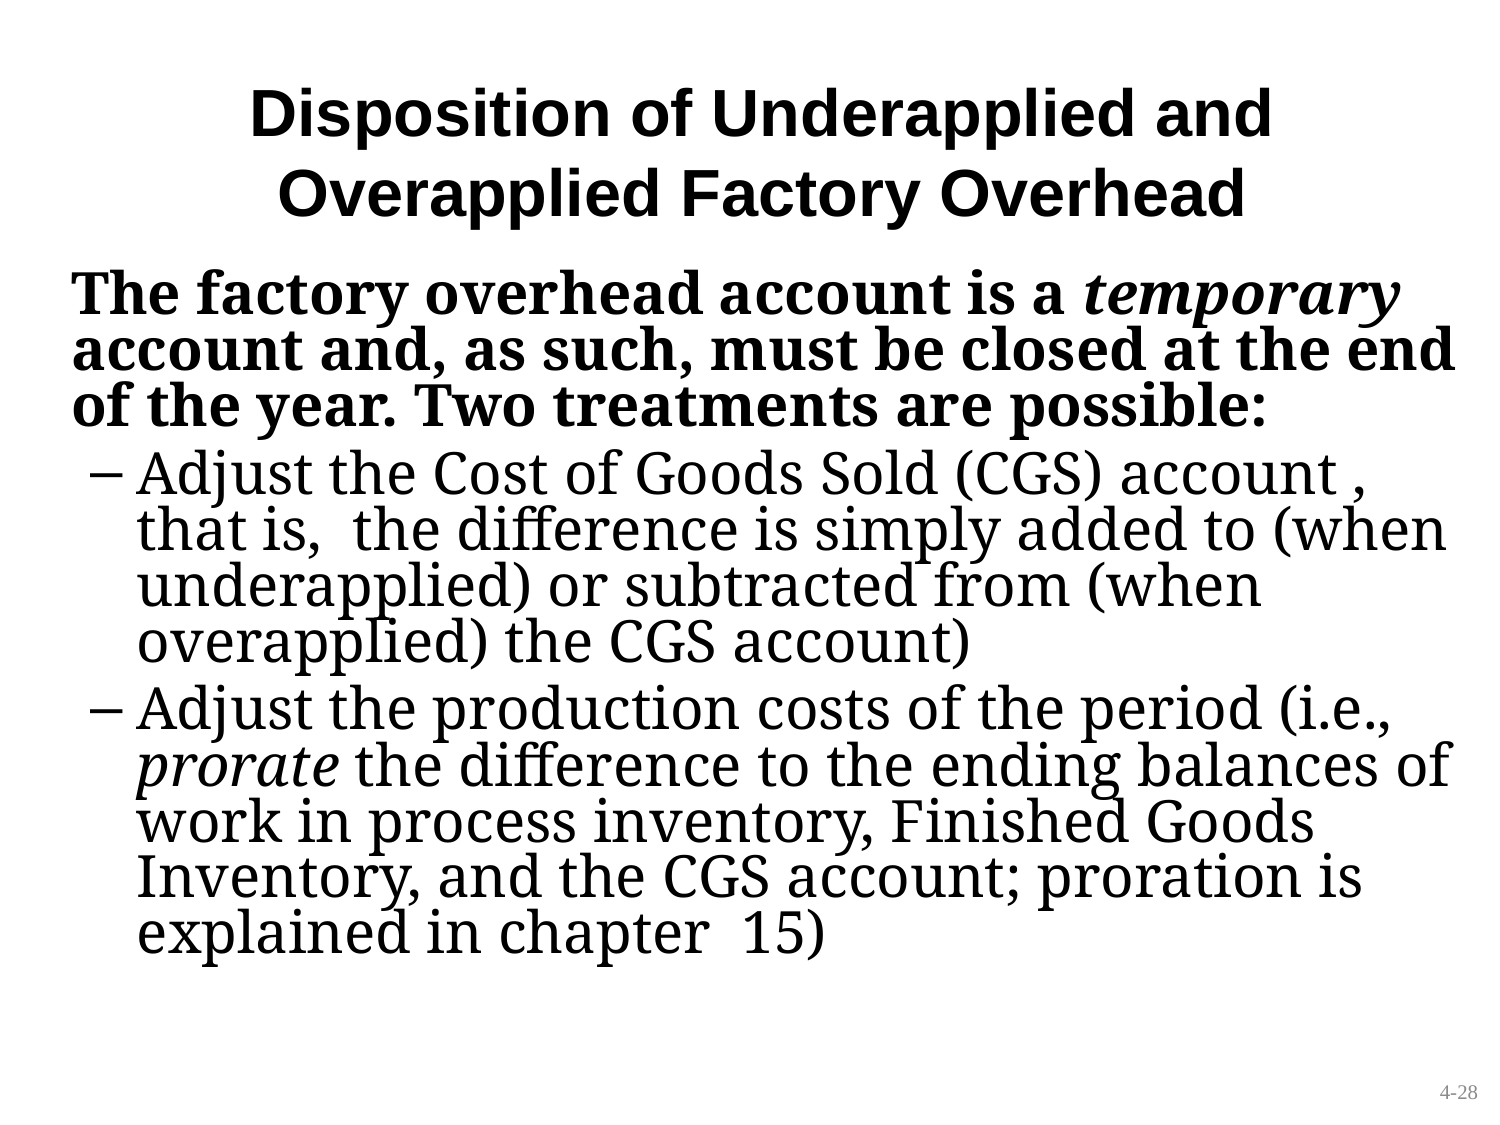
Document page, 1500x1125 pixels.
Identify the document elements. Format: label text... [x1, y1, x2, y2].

slide_number 4-28 [1417, 1068, 1494, 1114]
list The factory overhead account is a temporary account and, as such, must be closed at the end of the year. Two treatments are possible: Adjust the Cost of Goods Sold (CGS) account , that is, the difference is simply added to (when underapplied) or subtracted from (when overapplied) the CGS account) Adjust the production costs of the period (i.e., prorate the difference to the ending balances of work in process inventory, Finished Goods Inventory, and the CGS account; proration is explained in chapter 15) [0, 262, 1500, 951]
text_box Disposition of Underapplied and Overapplied Factory Overhead [199, 37, 1325, 263]
